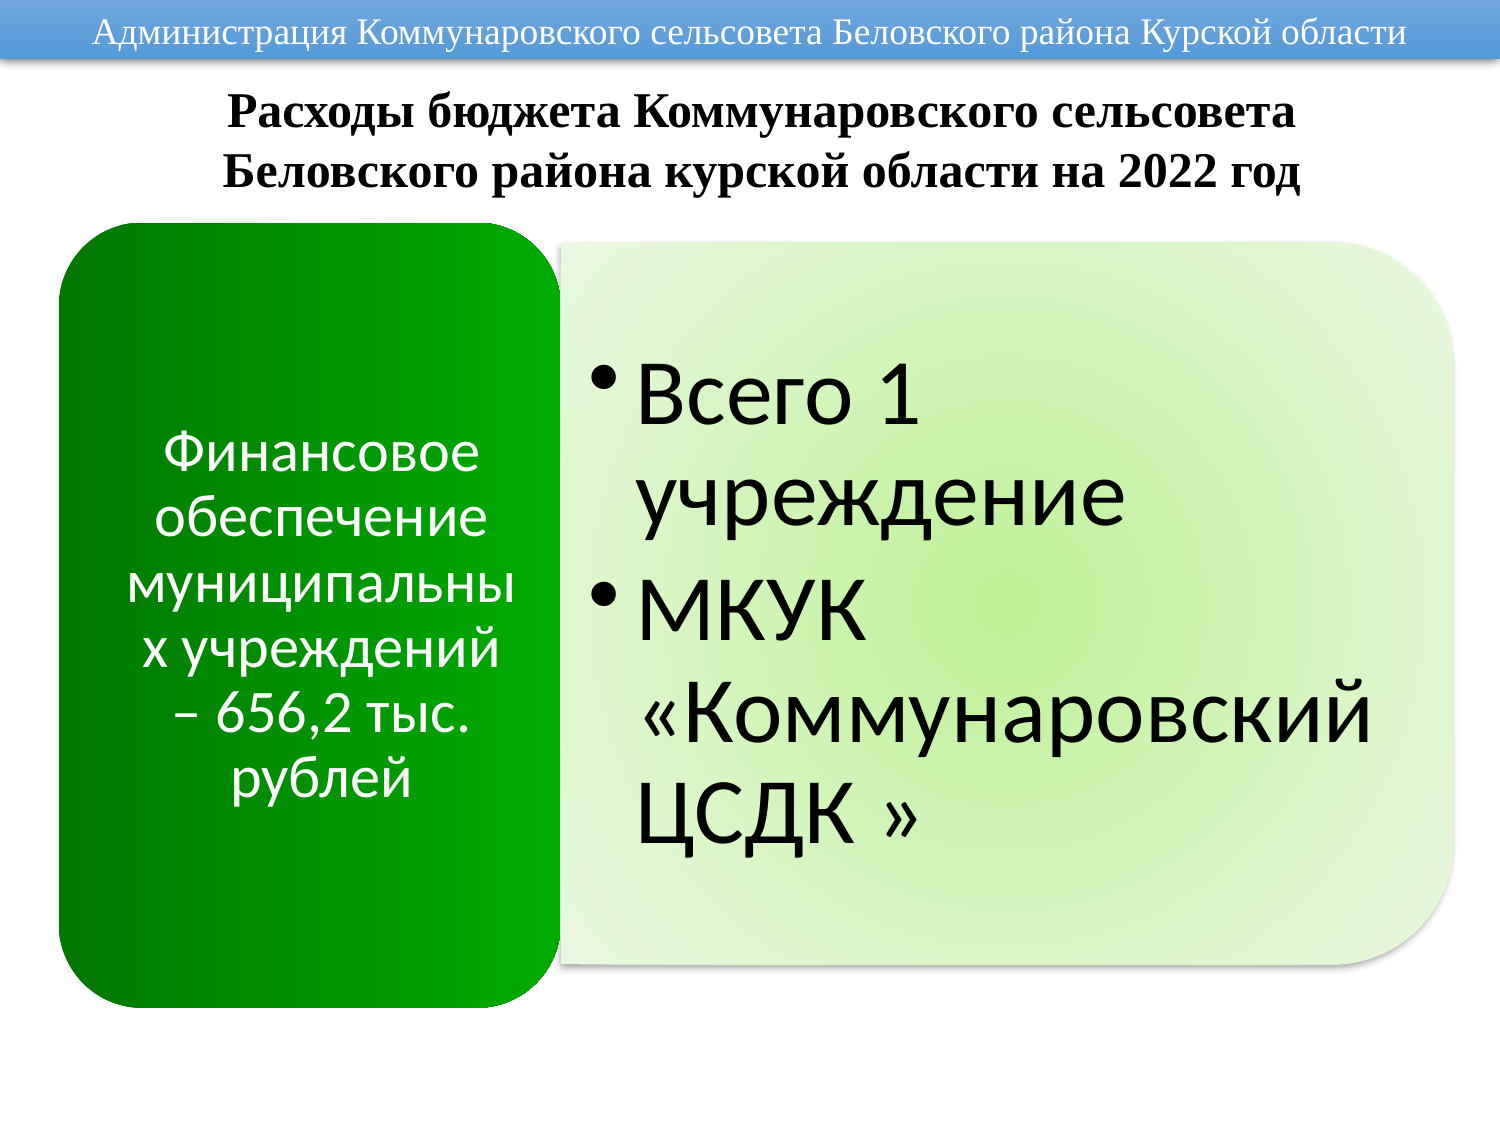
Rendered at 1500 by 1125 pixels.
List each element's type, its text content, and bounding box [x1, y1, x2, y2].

text_box Расходы бюджета Коммунаровского сельсовета Беловского района курской области на 2022 год [93, 70, 1430, 152]
text_box Администрация Коммунаровского сельсовета Беловского района Курской области [0, 0, 1500, 59]
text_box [58, 152, 1454, 1055]
